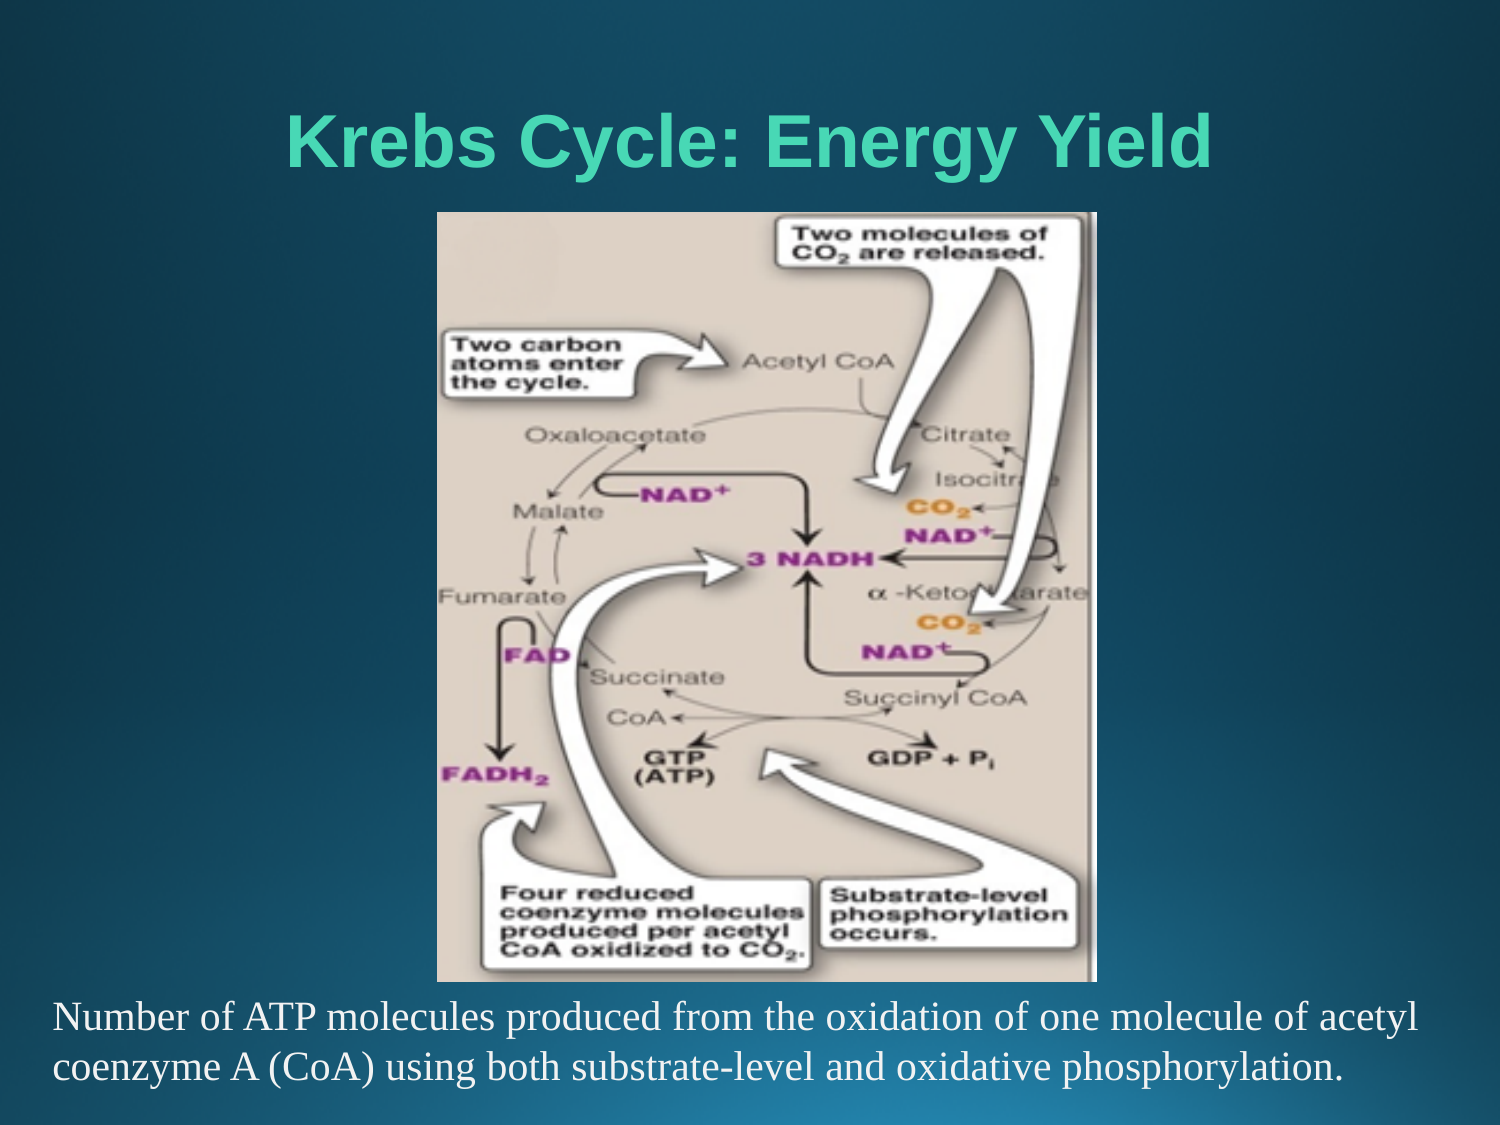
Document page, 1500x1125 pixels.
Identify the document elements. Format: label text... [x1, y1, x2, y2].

text_box Number of ATP molecules produced from the oxidation of one molecule of acetyl coenzyme A (CoA) using both substrate-level and oxidative phosphorylation. [37, 981, 1500, 1096]
title Krebs Cycle: Energy Yield [62, 50, 1438, 238]
picture [0, 0, 1500, 1125]
